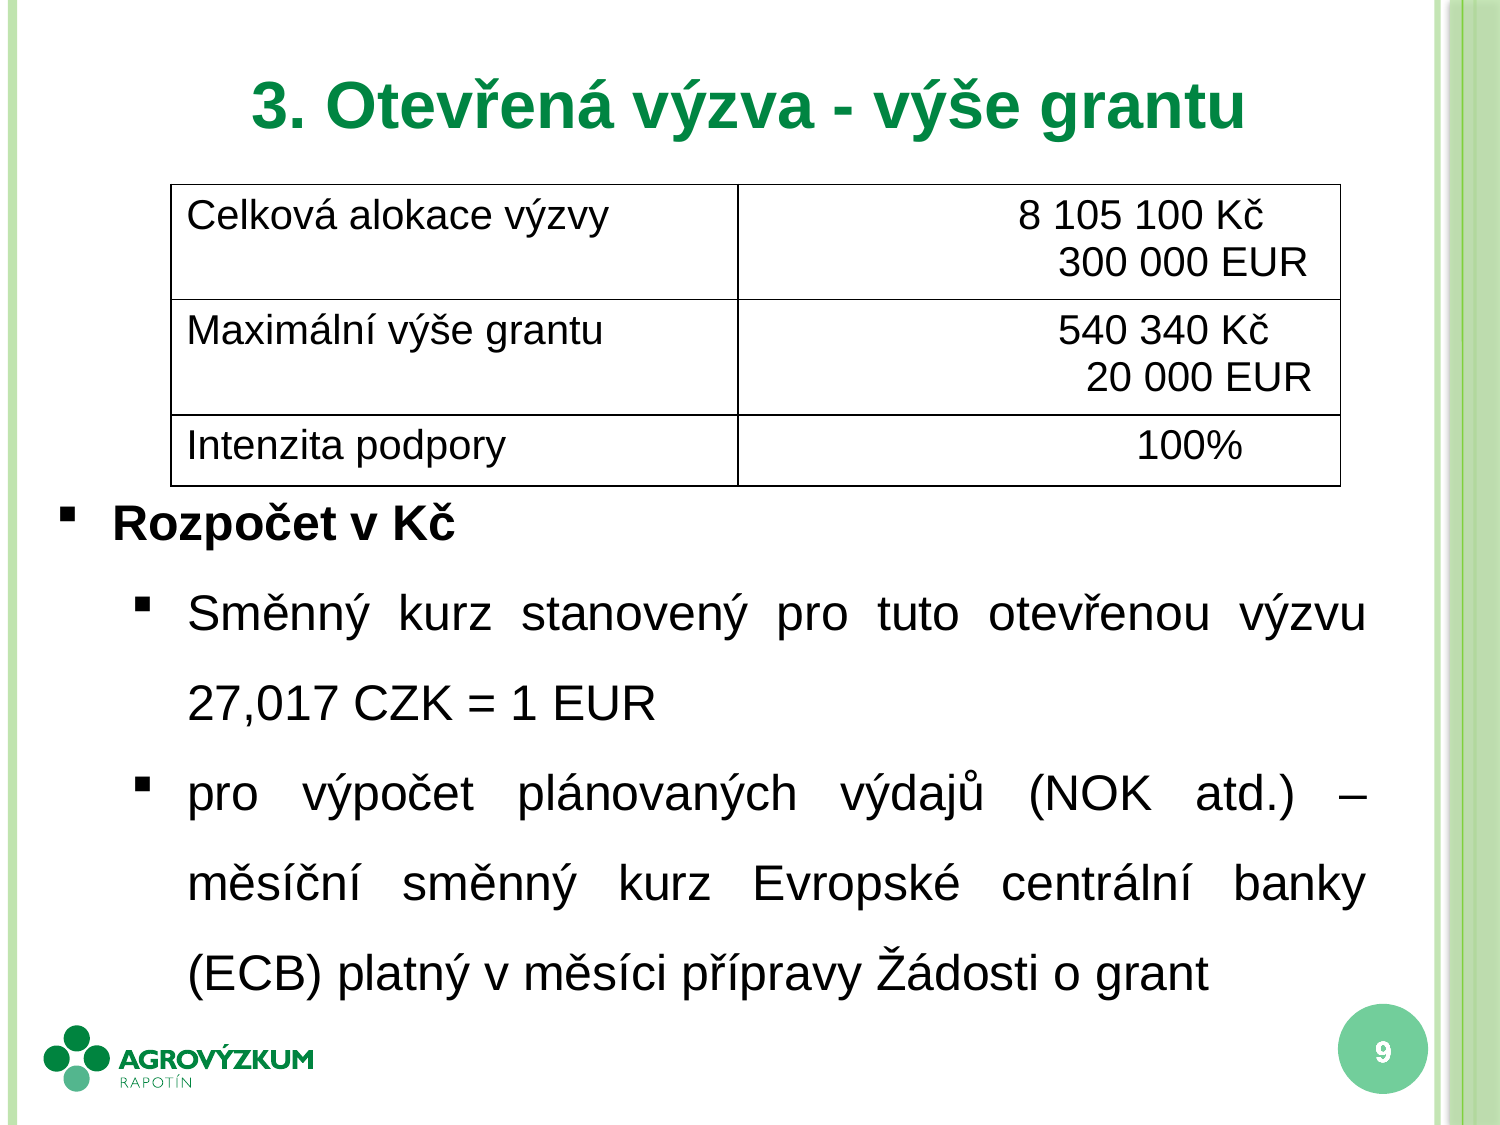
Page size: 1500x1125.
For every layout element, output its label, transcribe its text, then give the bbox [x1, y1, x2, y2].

table_cell 100% [739, 416, 1340, 485]
table_header 8 105 100 Kč 300 000 EUR [739, 185, 1340, 299]
text_box Rozpočet v Kč Směnný kurz stanovený pro tuto otevřenou výzvu 27,017 CZK = 1 EUR pro výpočet plánovaných výdajů (NOK atd.) – měsíční směnný kurz Evropské centrální banky (ECB) platný v měsíci přípravy Žádosti o grant [41, 160, 1382, 1008]
text_box 3. Otevřená výzva - výše grantu [0, 54, 1500, 150]
text_box 9 [1333, 1008, 1434, 1094]
table_cell Intenzita podpory [172, 416, 737, 485]
table_cell 540 340 Kč 20 000 EUR [739, 300, 1340, 414]
table_header Celková alokace výzvy [172, 185, 737, 299]
table_cell Maximální výše grantu [172, 300, 737, 414]
